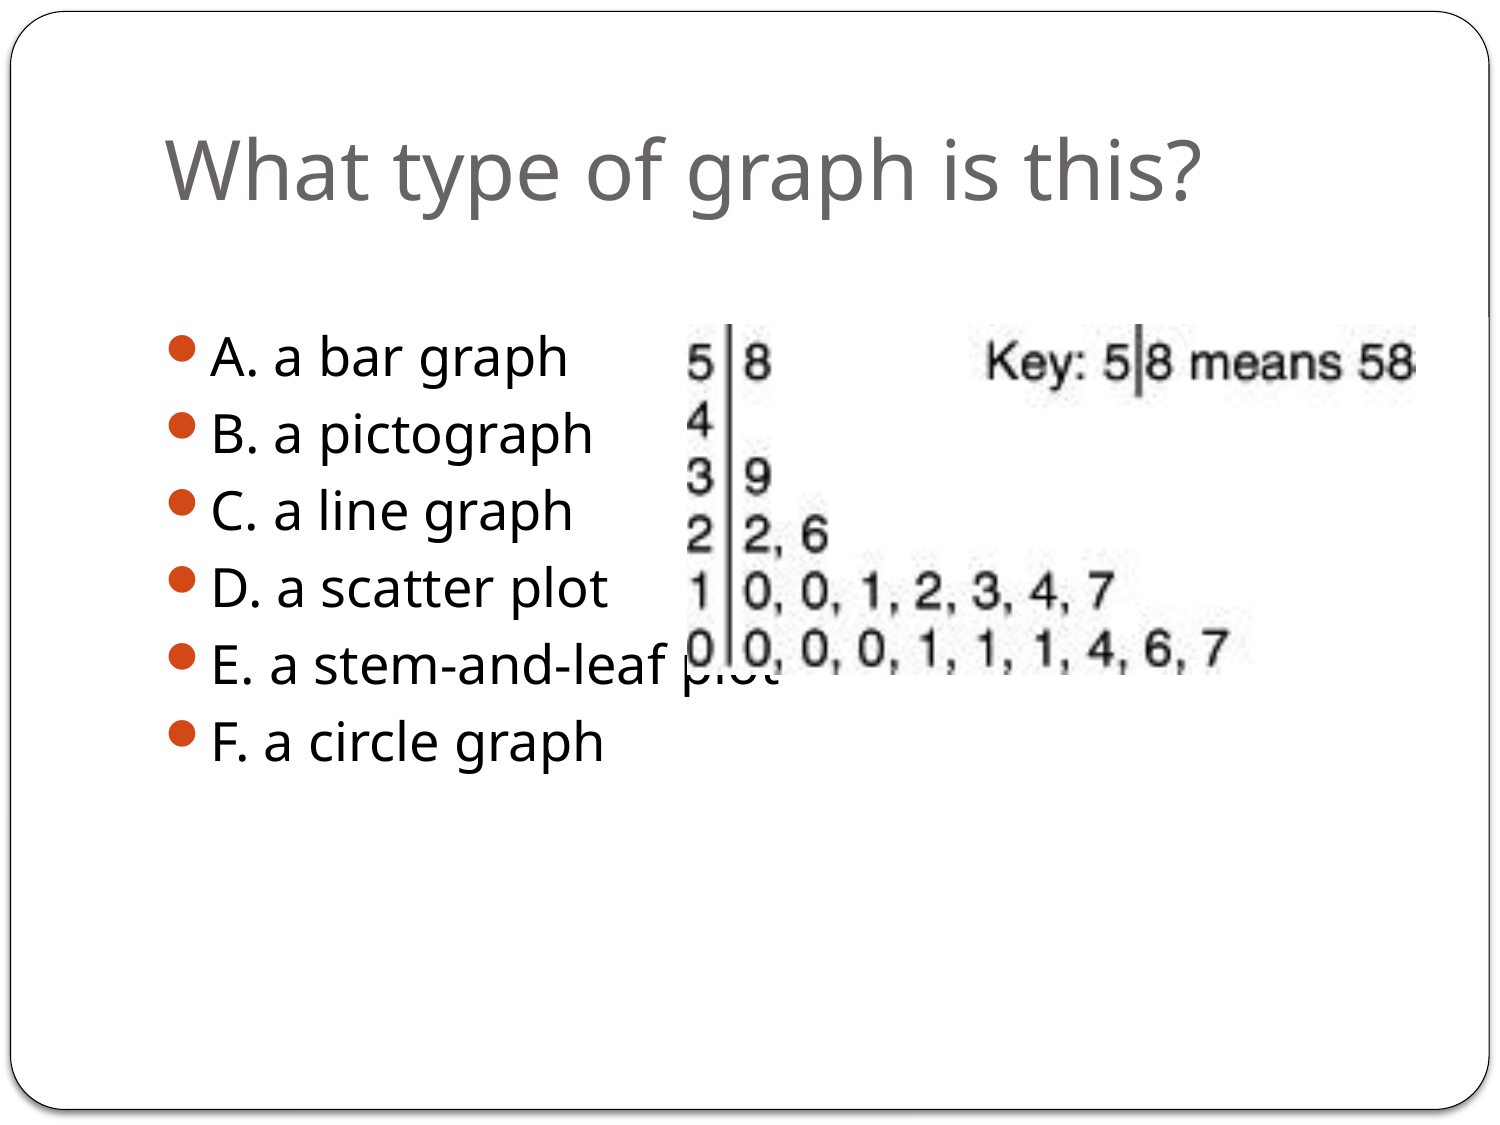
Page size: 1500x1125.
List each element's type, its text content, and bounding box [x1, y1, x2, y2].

list A. a bar graph B. a pictograph C. a line graph D. a scatter plot E. a stem-and-leaf plot F. a circle graph [150, 237, 1425, 988]
picture [687, 324, 1416, 676]
title What type of graph is this? [150, 45, 1425, 233]
